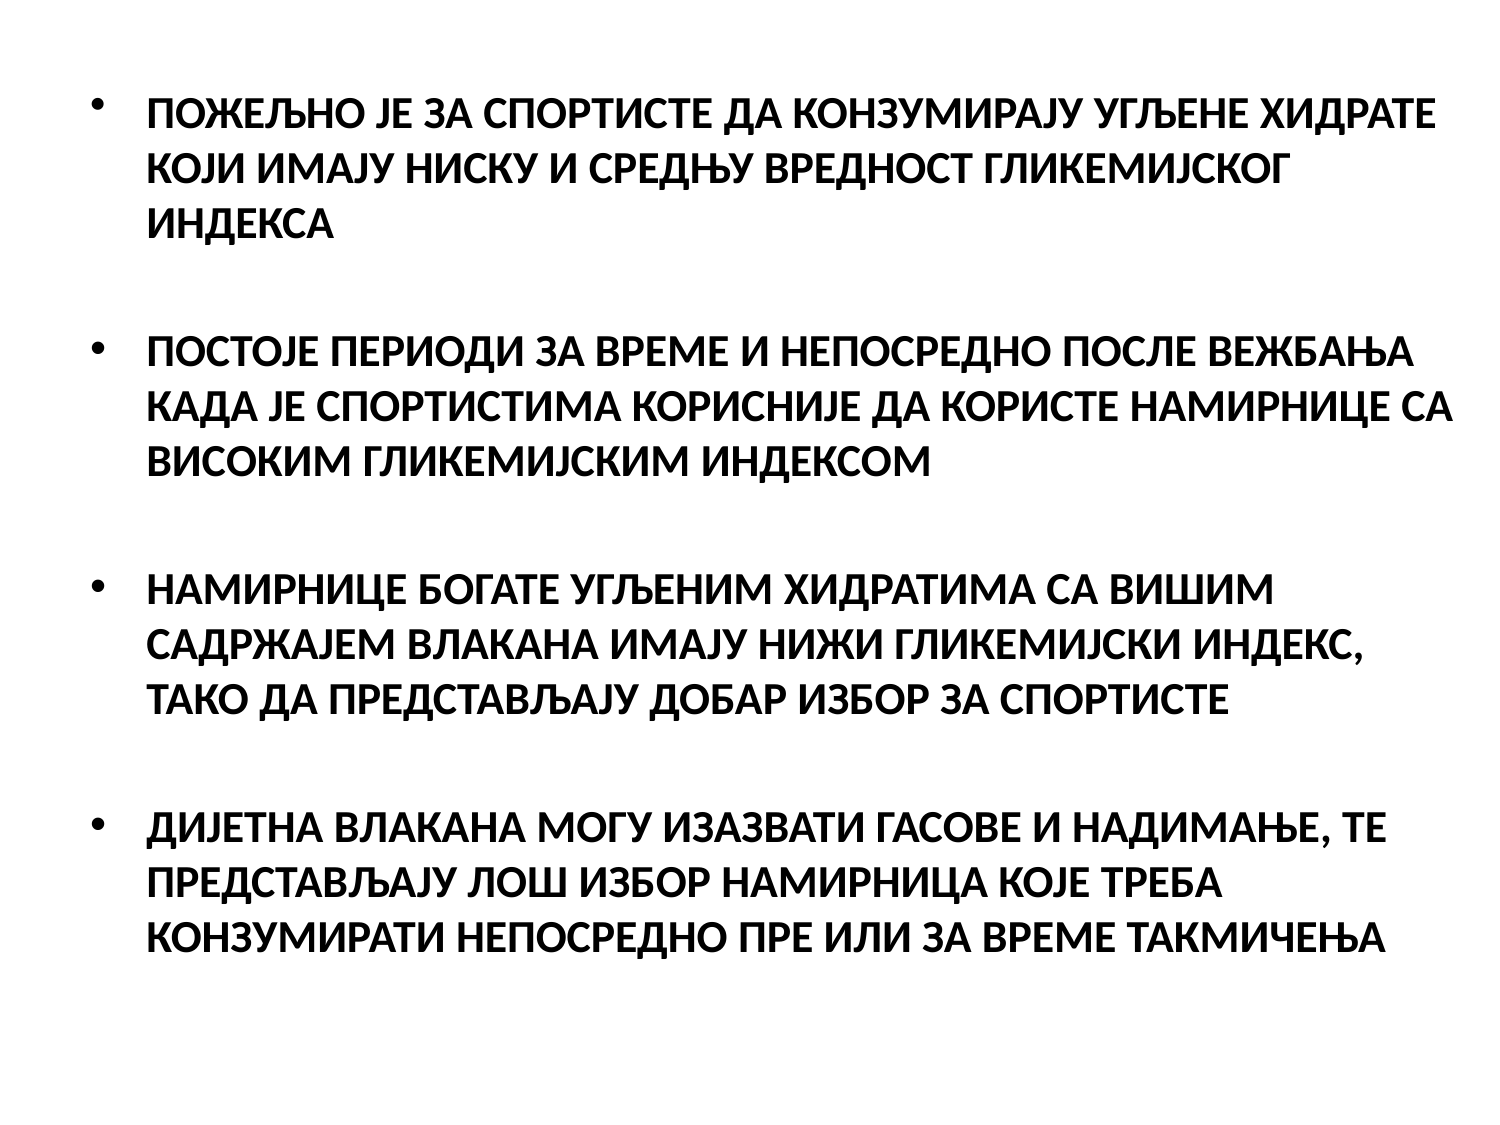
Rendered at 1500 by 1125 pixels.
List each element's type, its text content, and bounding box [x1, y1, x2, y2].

list ПОЖЕЉНО ЈЕ ЗА СПОРТИСТЕ ДА КОНЗУМИРАЈУ УГЉЕНЕ ХИДРАТЕ КОЈИ ИМАЈУ НИСКУ И СРЕДЊУ ВРЕДНОСТ ГЛИКЕМИЈСКОГ ИНДЕКСА ПОСТОЈЕ ПЕРИОДИ ЗА ВРЕМЕ И НЕПОСРЕДНО ПОСЛЕ ВЕЖБАЊА КАДА ЈЕ СПОРТИСТИМА КОРИСНИЈЕ ДА КОРИСТЕ НАМИРНИЦЕ СА ВИСОКИМ ГЛИКЕМИЈСКИМ ИНДЕКСОМ НАМИРНИЦЕ БОГАТЕ УГЉЕНИМ ХИДРАТИМА СА ВИШИМ САДРЖАЈЕМ ВЛАКАНА ИМАЈУ НИЖИ ГЛИКЕМИЈСКИ ИНДЕКС, ТАКО ДА ПРЕДСТАВЉАЈУ ДОБАР ИЗБОР ЗА СПОРТИСТЕ ДИЈЕТНА ВЛАКАНА МОГУ ИЗАЗВАТИ ГАСОВЕ И НАДИМАЊЕ, ТЕ ПРЕДСТАВЉАЈУ ЛОШ ИЗБОР НАМИРНИЦА КОЈЕ ТРЕБА КОНЗУМИРАТИ НЕПОСРЕДНО ПРЕ ИЛИ ЗА ВРЕМЕ ТАКМИЧЕЊА [75, 75, 1475, 1012]
